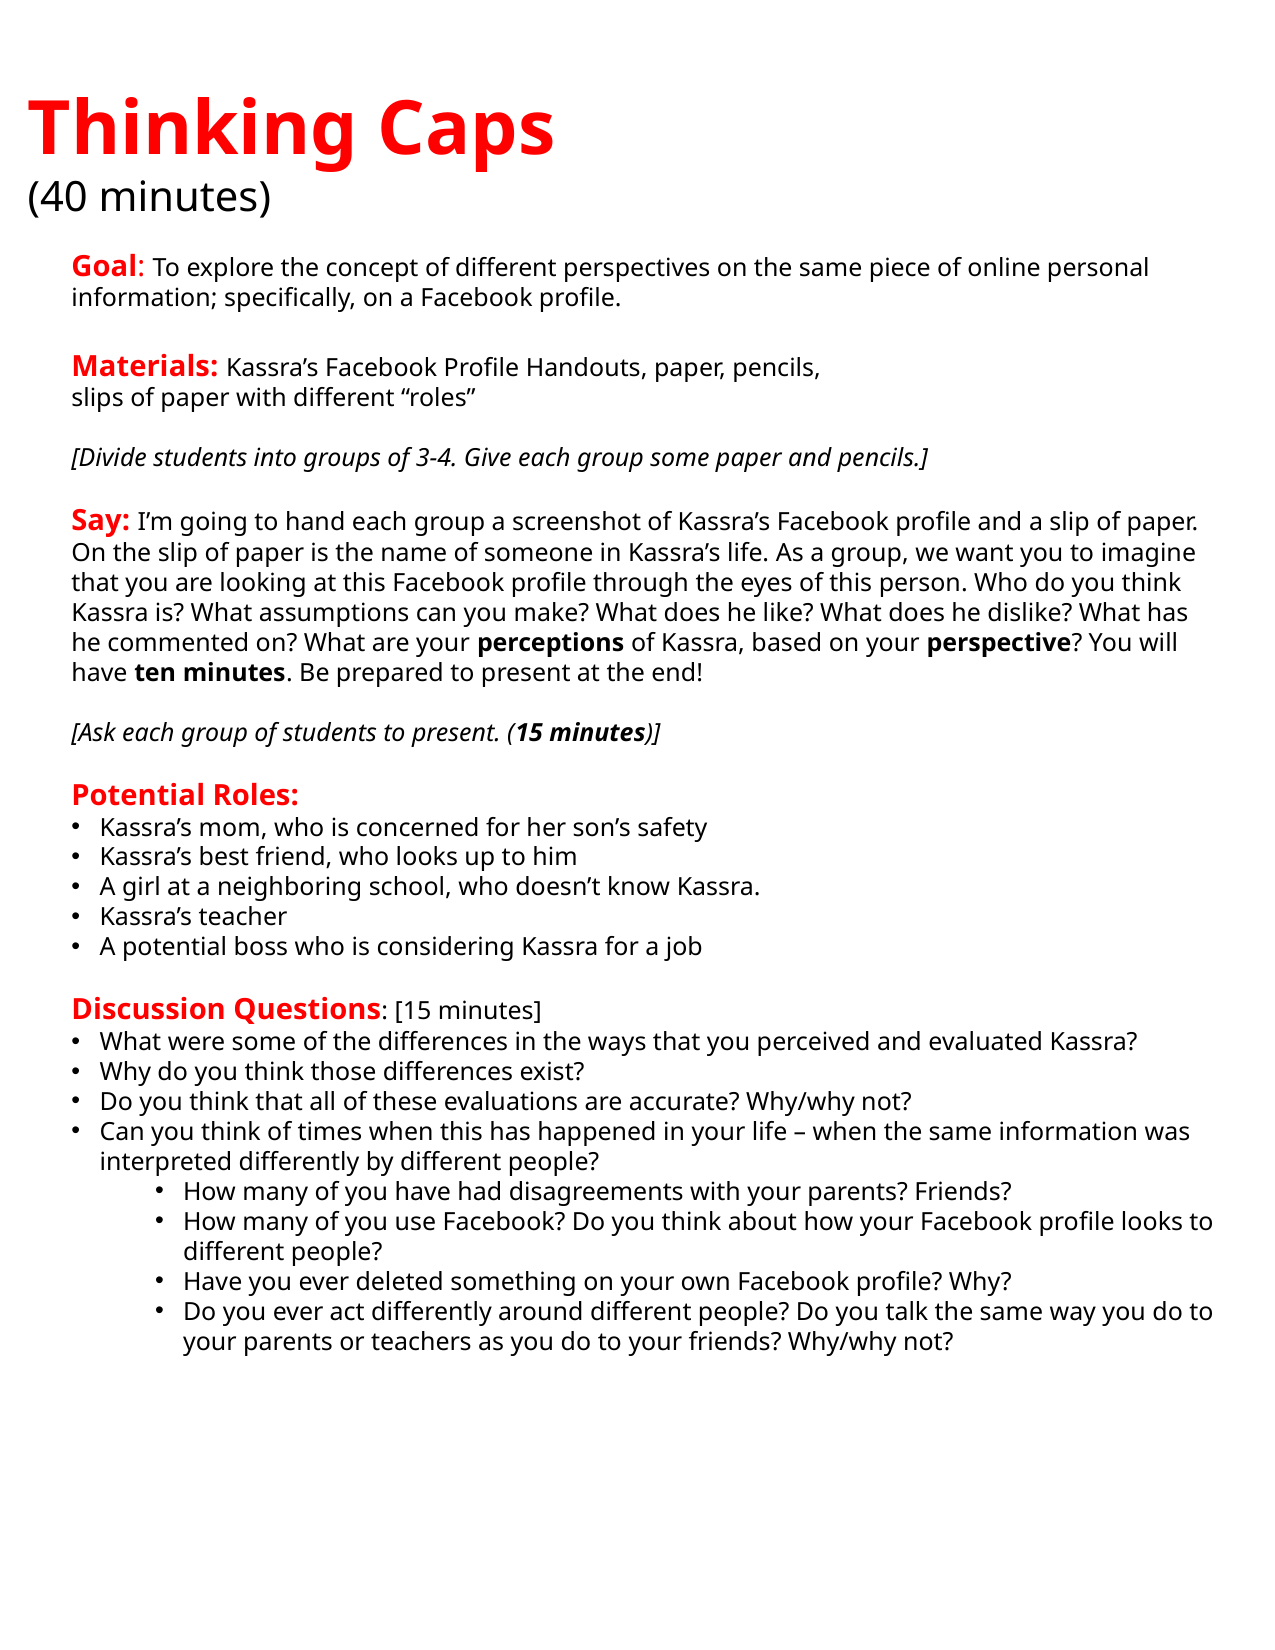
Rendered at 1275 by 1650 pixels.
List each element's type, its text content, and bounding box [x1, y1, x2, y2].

text_box Thinking Caps (40 minutes) [12, 72, 571, 227]
text_box Goal: To explore the concept of different perspectives on the same piece of online personal information; specifically, on a Facebook profile. Materials: Kassra’s Facebook Profile Handouts, paper, pencils, slips of paper with different “roles” [Divide students into groups of 3-4. Give each group some paper and pencils.] Say: I’m going to hand each group a screenshot of Kassra’s Facebook profile and a slip of paper. On the slip of paper is the name of someone in Kassra’s life. As a group, we want you to imagine that you are looking at this Facebook profile through the eyes of this person. Who do you think Kassra is? What assumptions can you make? What does he like? What does he dislike? What has he commented on? What are your perceptions of Kassra, based on your perspective? You will have ten minutes. Be prepared to present at the end! [Ask each group of students to present. (15 minutes)] Potential Roles: Kassra’s mom, who is concerned for her son’s safety Kassra’s best friend, who looks up to him A girl at a neighboring school, who doesn’t know Kassra. Kassra’s teacher A potential boss who is considering Kassra for a job Discussion Questions: [15 minutes] What were some of the differences in the ways that you perceived and evaluated Kassra? Why do you think those differences exist? Do you think that all of these evaluations are accurate? Why/why not? Can you think of times when this has happened in your life – when the same information was interpreted differently by different people? How many of you have had disagreements with your parents? Friends? How many of you use Facebook? Do you think about how your Facebook profile looks to different people? Have you ever deleted something on your own Facebook profile? Why? Do you ever act differently around different people? Do you talk the same way you do to your parents or teachers as you do to your friends? Why/why not? [56, 239, 1237, 1423]
